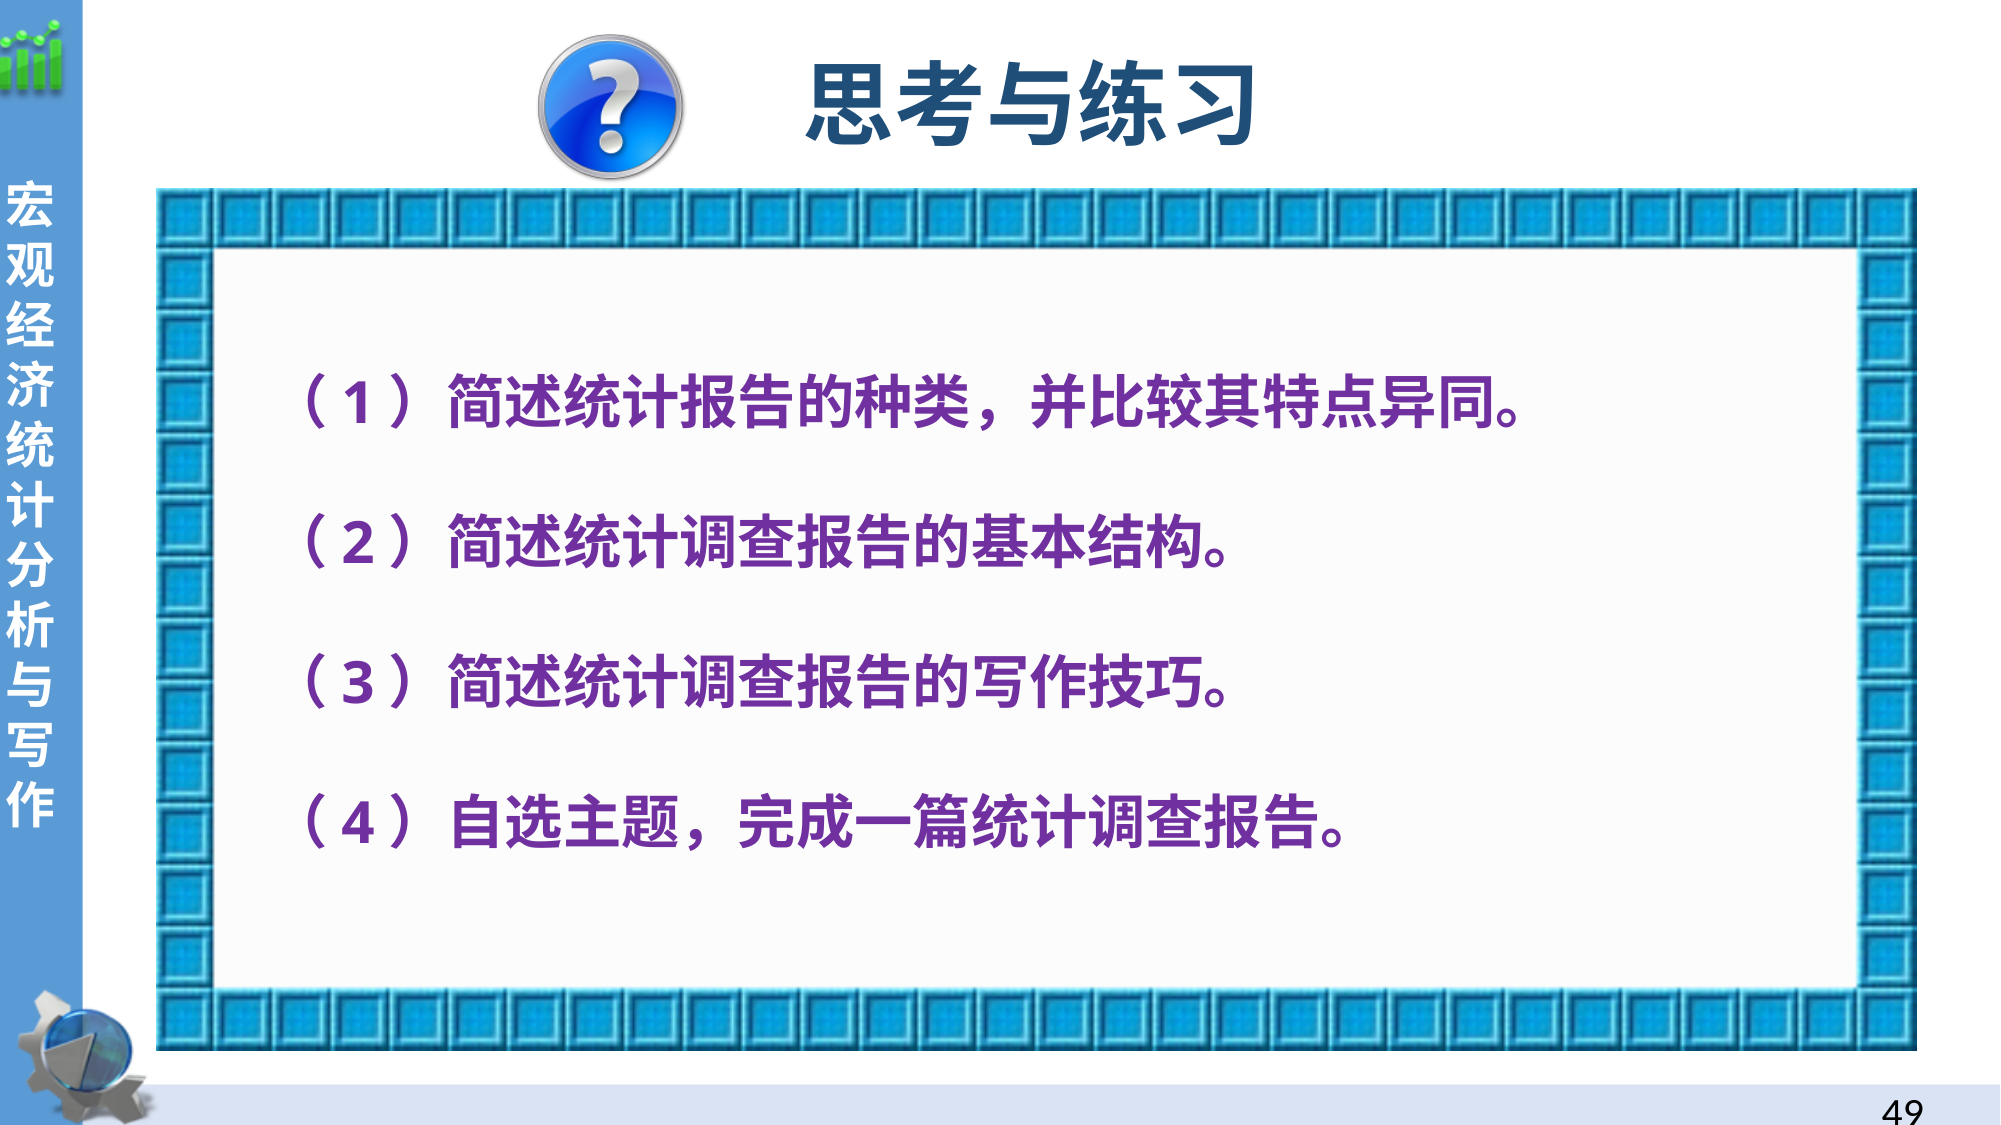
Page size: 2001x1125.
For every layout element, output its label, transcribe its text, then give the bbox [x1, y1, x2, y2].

picture [0, 0, 2001, 1125]
title 思考与练习 [220, 0, 1844, 188]
text_box 48 [1786, 1085, 1940, 1125]
picture [536, 33, 687, 184]
